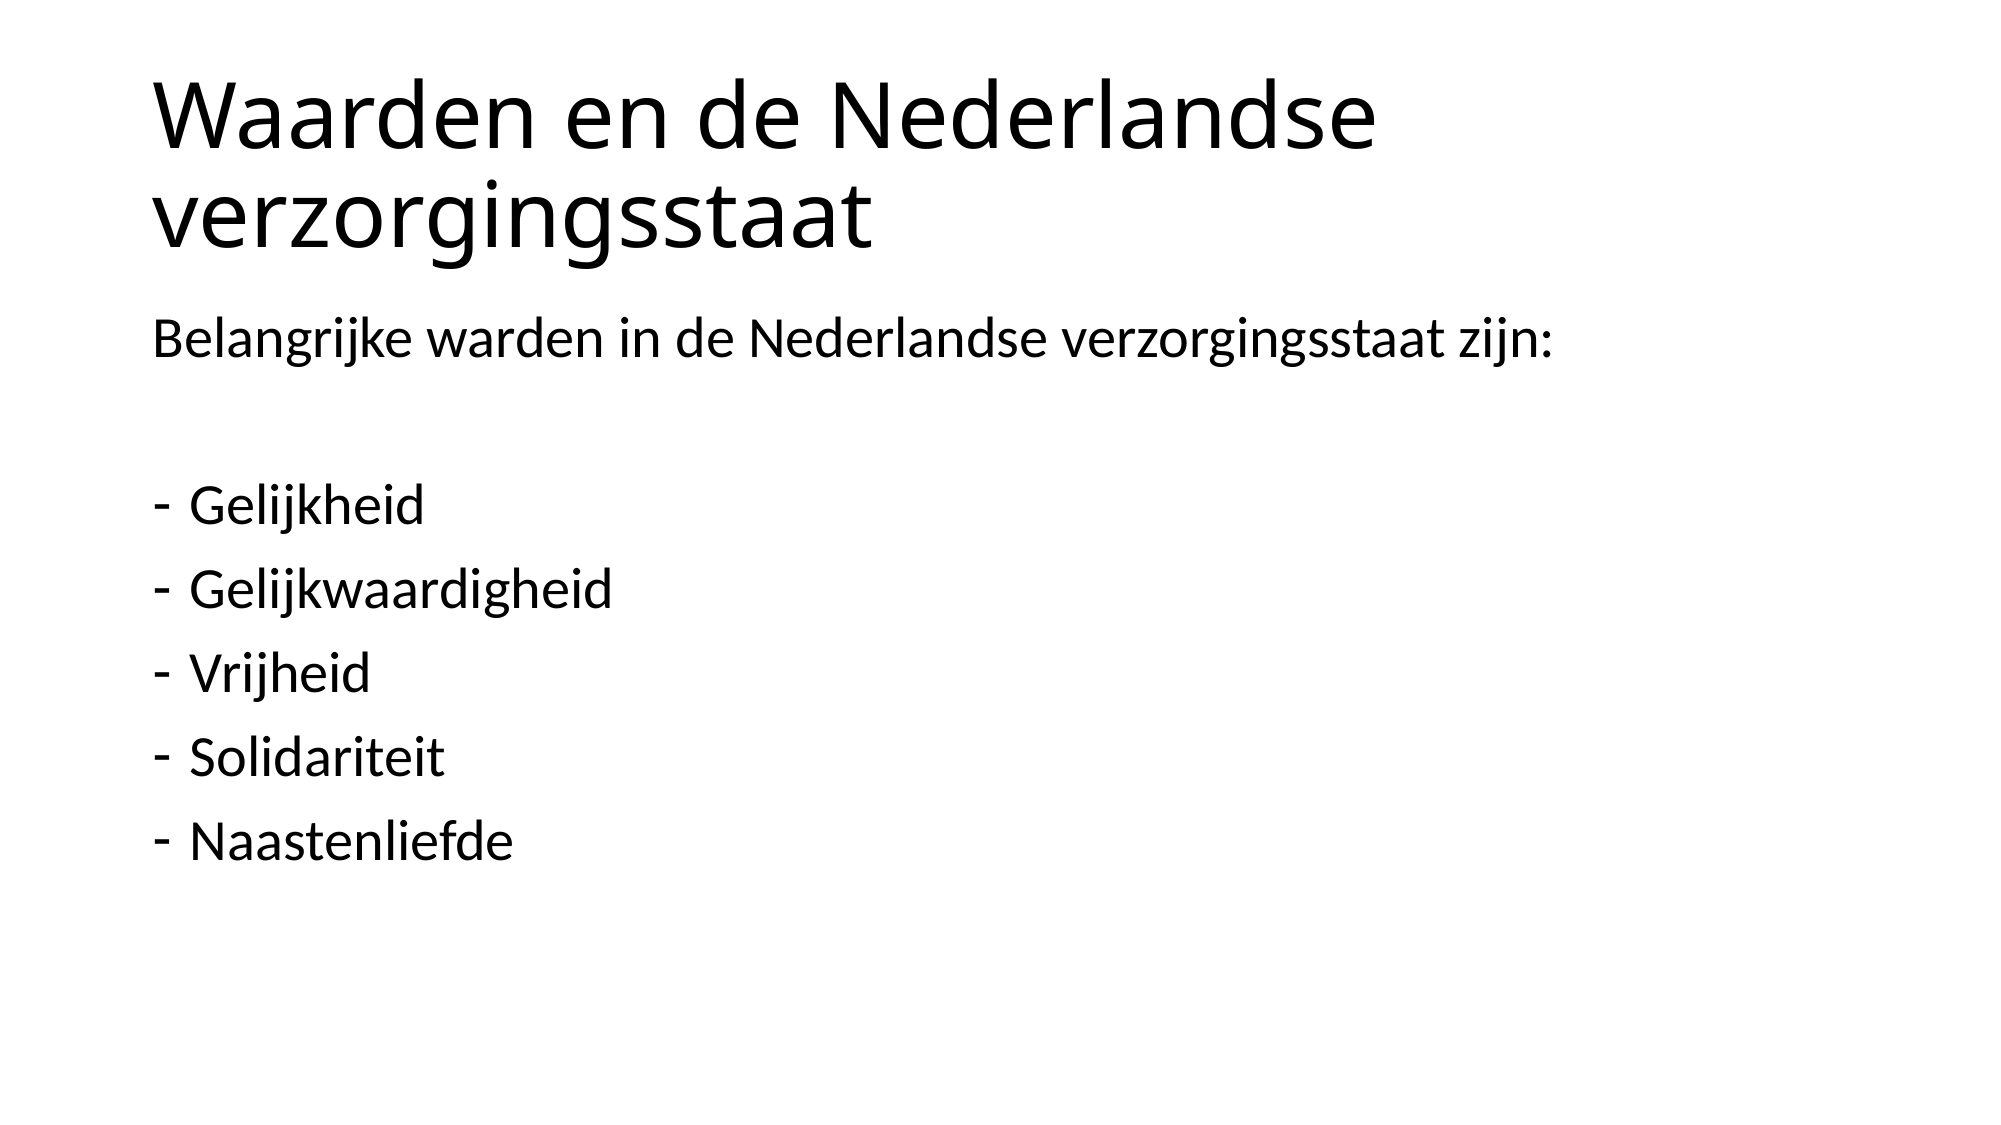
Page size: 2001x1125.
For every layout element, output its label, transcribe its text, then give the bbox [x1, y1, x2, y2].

title Waarden en de Nederlandse verzorgingsstaat [137, 59, 1863, 278]
list Belangrijke warden in de Nederlandse verzorgingsstaat zijn: Gelijkheid Gelijkwaardigheid Vrijheid Solidariteit Naastenliefde [137, 299, 1863, 1014]
